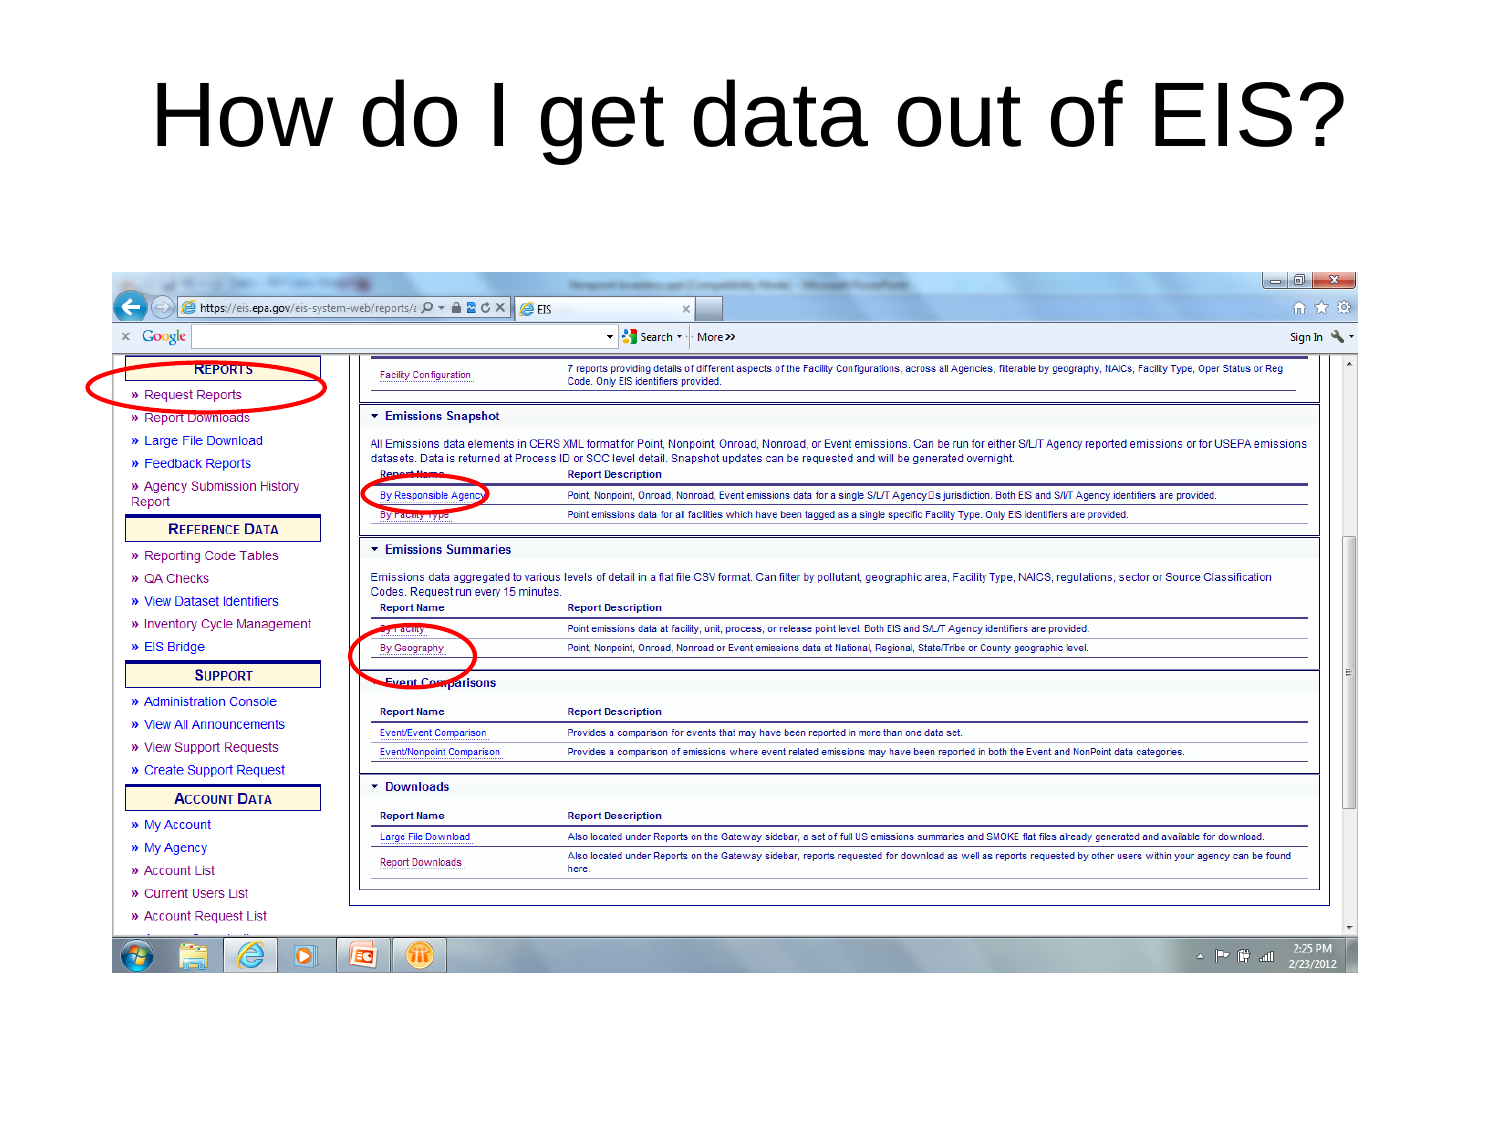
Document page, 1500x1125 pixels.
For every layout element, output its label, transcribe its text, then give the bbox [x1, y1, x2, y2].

title How do I get data out of EIS? [74, 44, 1426, 176]
text_box [85, 371, 107, 404]
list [112, 272, 1358, 973]
